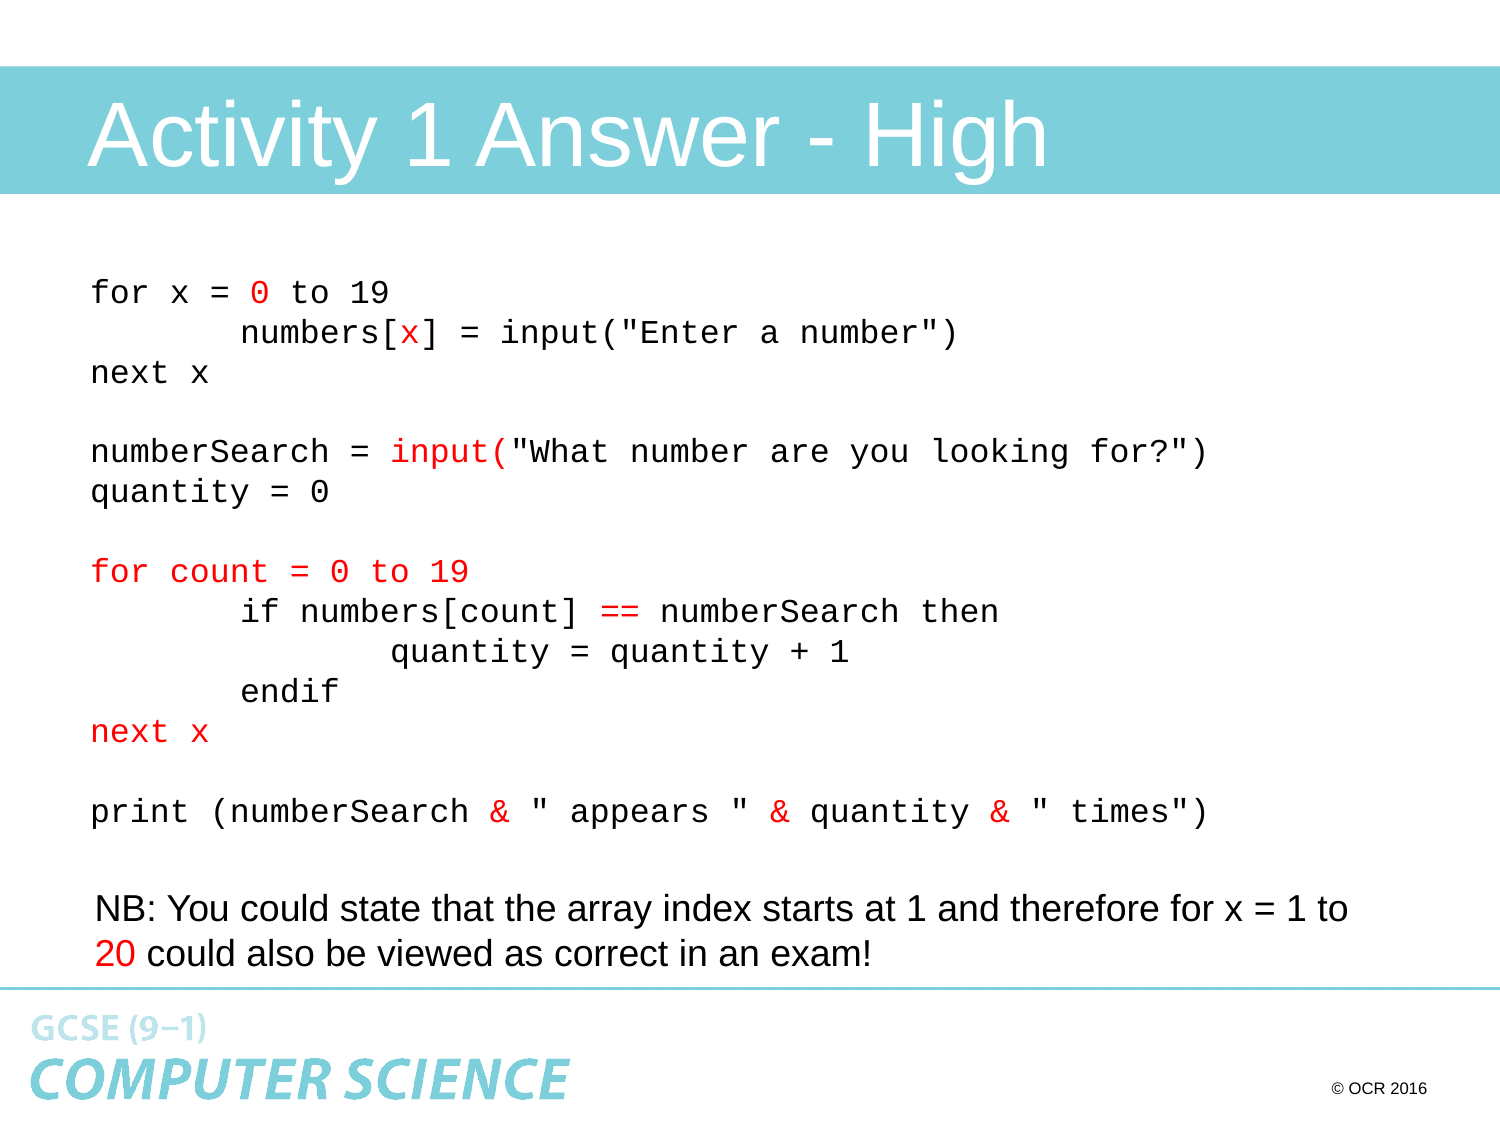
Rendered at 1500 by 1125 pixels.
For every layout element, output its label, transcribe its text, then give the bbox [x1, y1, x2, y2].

text_box NB: You could state that the array index starts at 1 and therefore for x = 1 to 20 could also be viewed as correct in an exam! [79, 876, 1403, 982]
picture [0, 987, 1500, 1124]
list for x = 0 to 19 numbers[x] = input("Enter a number") next x numberSearch = input("What number are you looking for?") quantity = 0 for count = 0 to 19 if numbers[count] == numberSearch then quantity = quantity + 1 endif next x print (numberSearch & " appears " & quantity & " times") [75, 262, 1425, 858]
title Activity 1 Answer - High [0, 66, 1500, 194]
